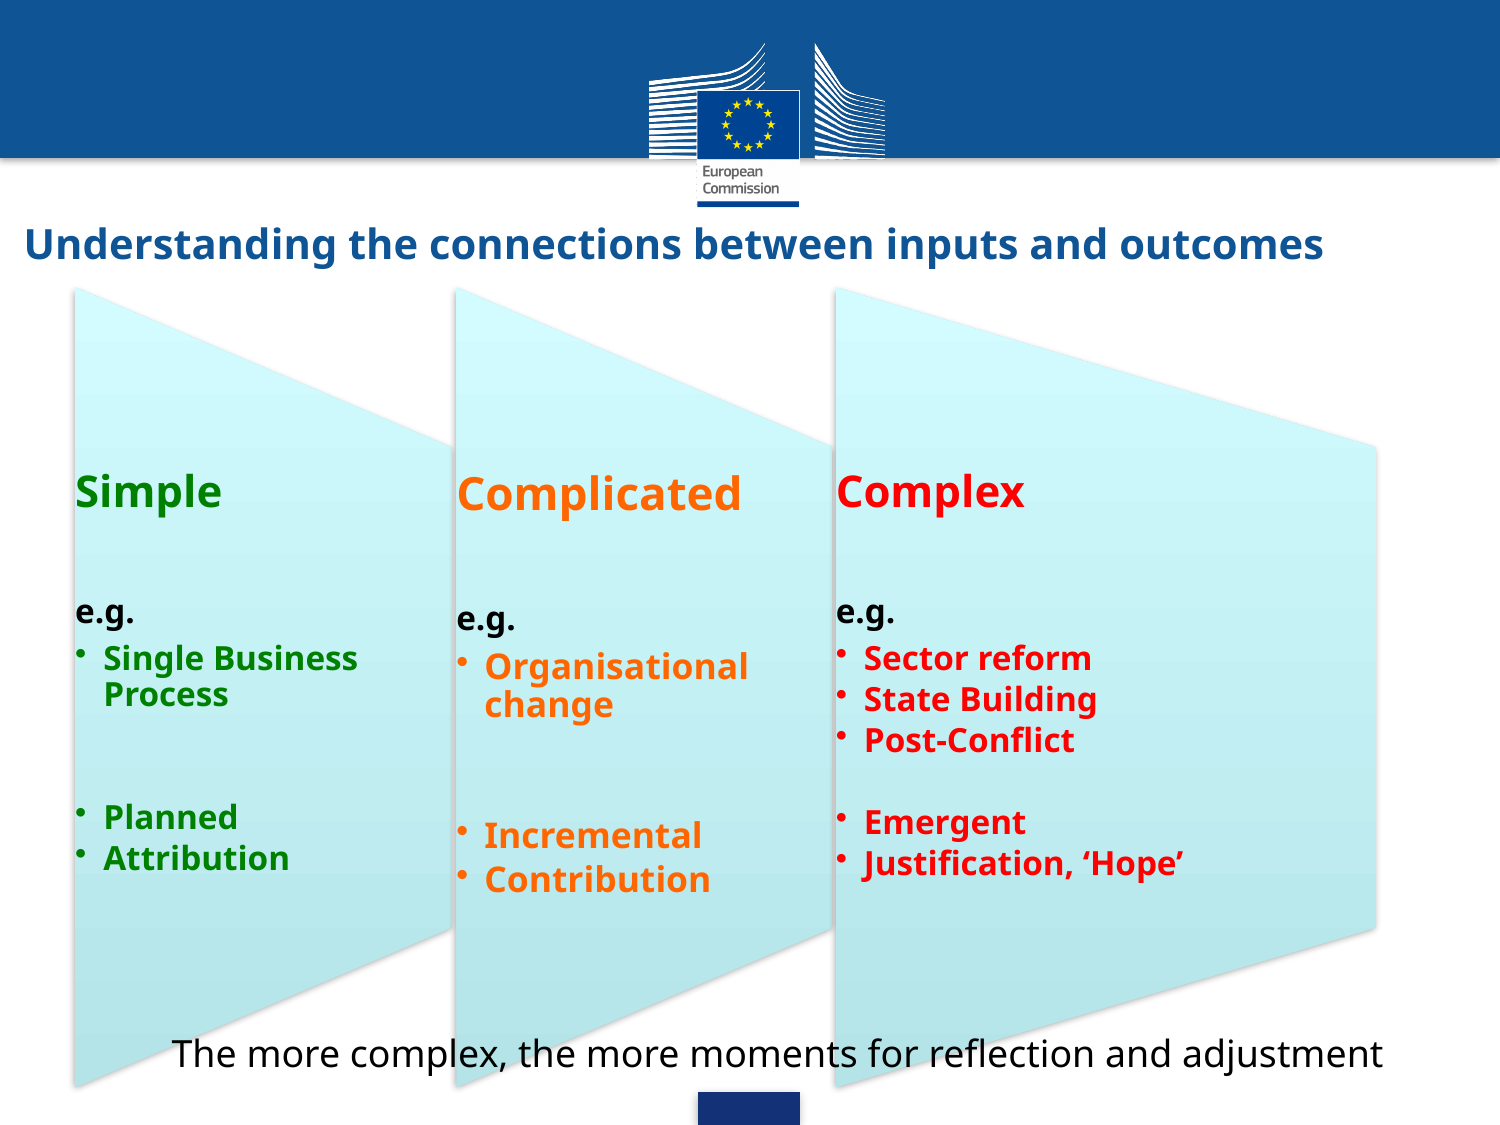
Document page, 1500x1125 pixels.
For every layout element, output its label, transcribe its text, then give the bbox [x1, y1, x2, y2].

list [74, 287, 1426, 1088]
picture [649, 42, 885, 191]
title Understanding the connections between inputs and outcomes [8, 191, 1491, 294]
